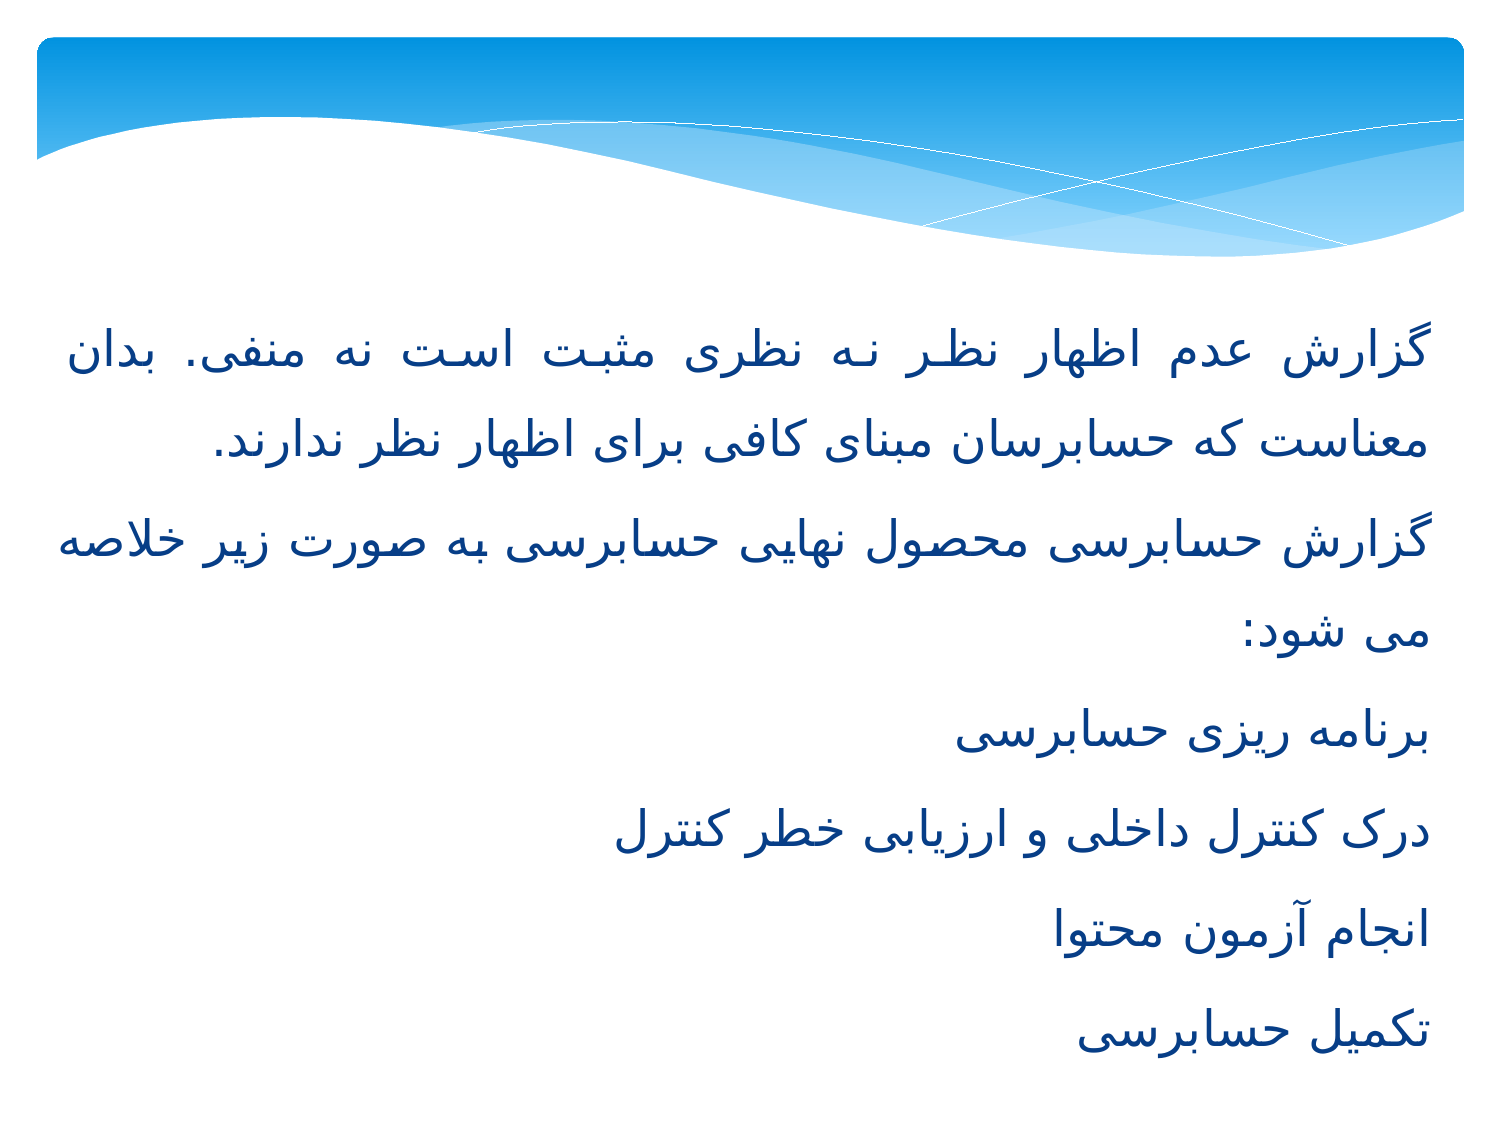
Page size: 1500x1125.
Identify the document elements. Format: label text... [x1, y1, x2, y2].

text_box گزارش عدم اظهار نظر نه نظری مثبت است نه منفی. بدان معناست که حسابرسان مبنای کافی برای اظهار نظر ندارند. گزارش حسابرسی محصول نهایی حسابرسی به صورت زیر خلاصه می شود: برنامه ریزی حسابرسی درک کنترل داخلی و ارزیابی خطر کنترل انجام آزمون محتوا تکمیل حسابرسی [41, 278, 1447, 1083]
